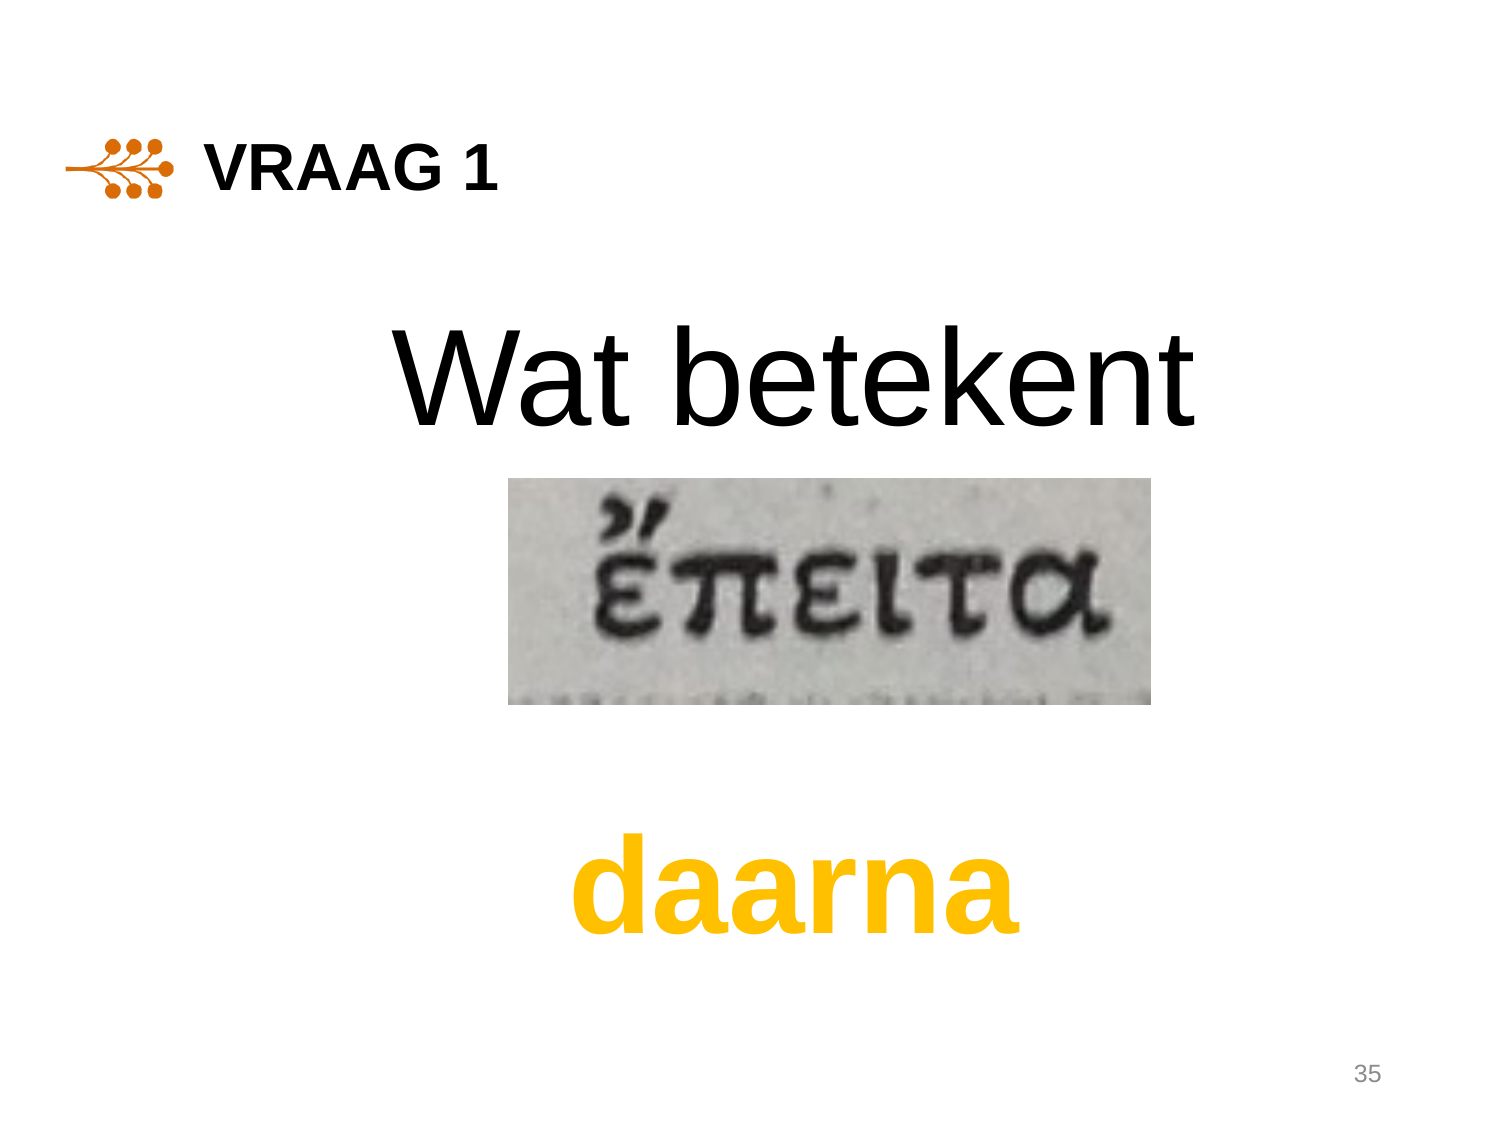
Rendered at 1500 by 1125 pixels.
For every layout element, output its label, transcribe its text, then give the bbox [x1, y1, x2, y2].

title Vraag 1 [188, 59, 1397, 278]
picture [65, 138, 174, 199]
picture [508, 478, 1151, 705]
list Wat betekent daarna [190, 299, 1397, 1014]
slide_number 35 [1059, 1042, 1397, 1103]
